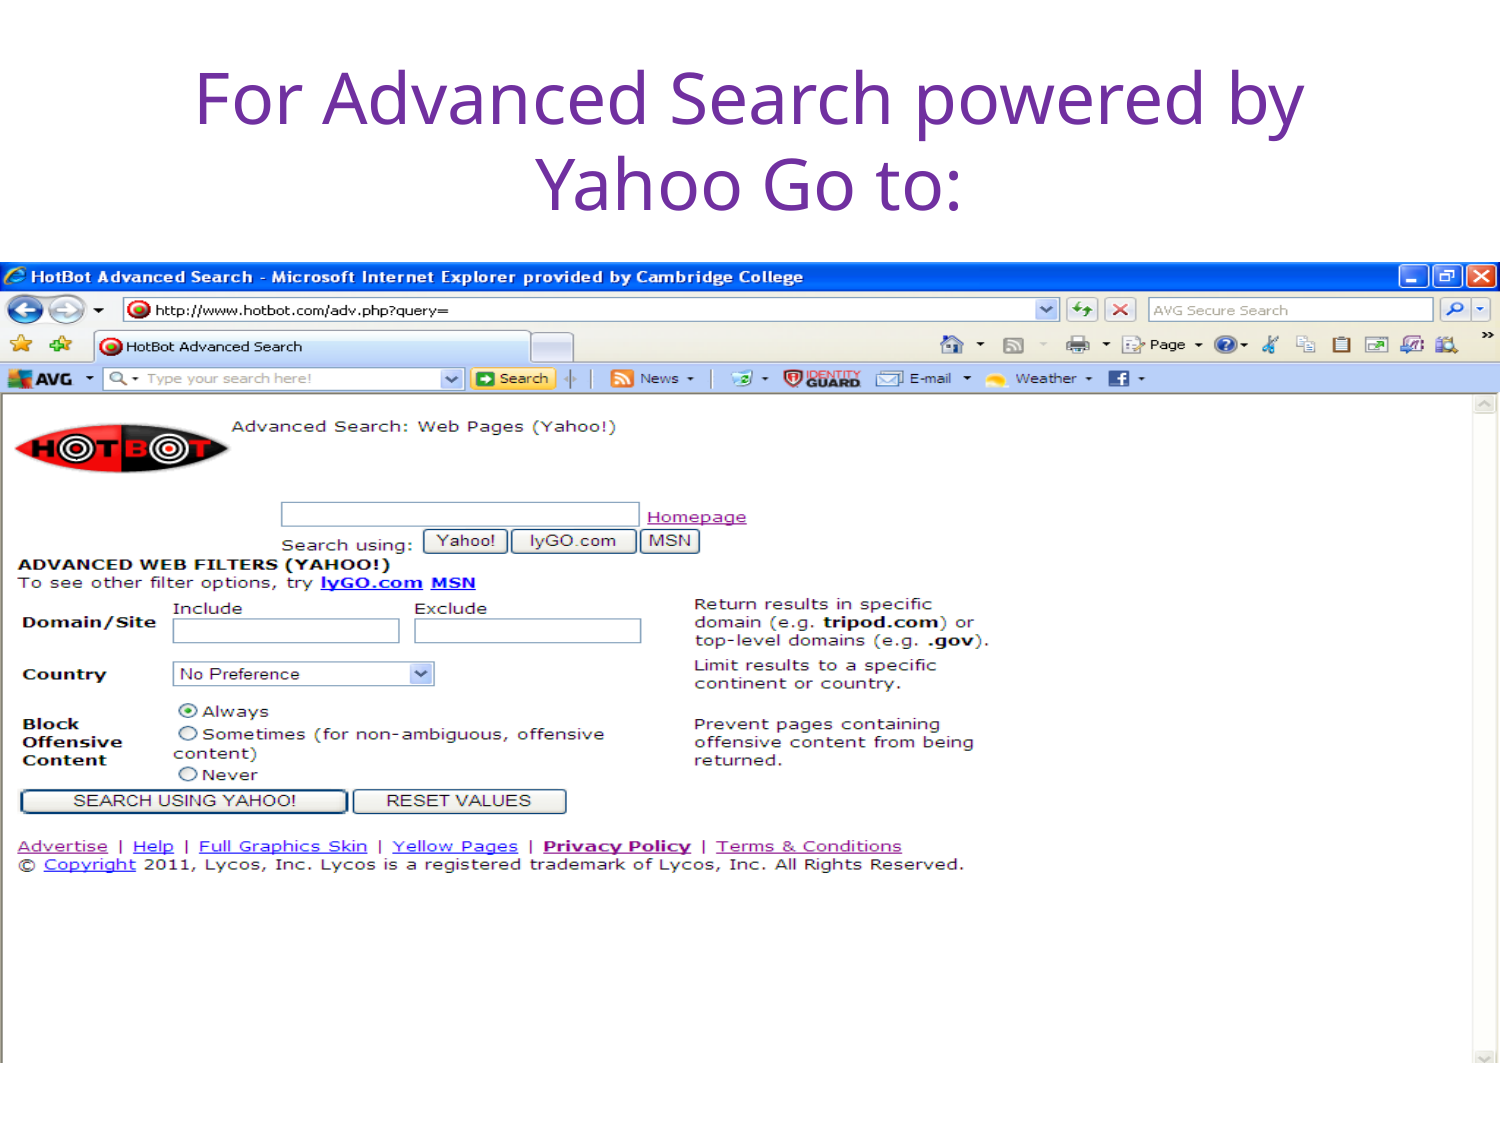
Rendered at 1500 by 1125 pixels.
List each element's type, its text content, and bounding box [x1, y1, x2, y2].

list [0, 262, 1500, 1063]
title For Advanced Search powered by Yahoo Go to: [75, 45, 1425, 233]
